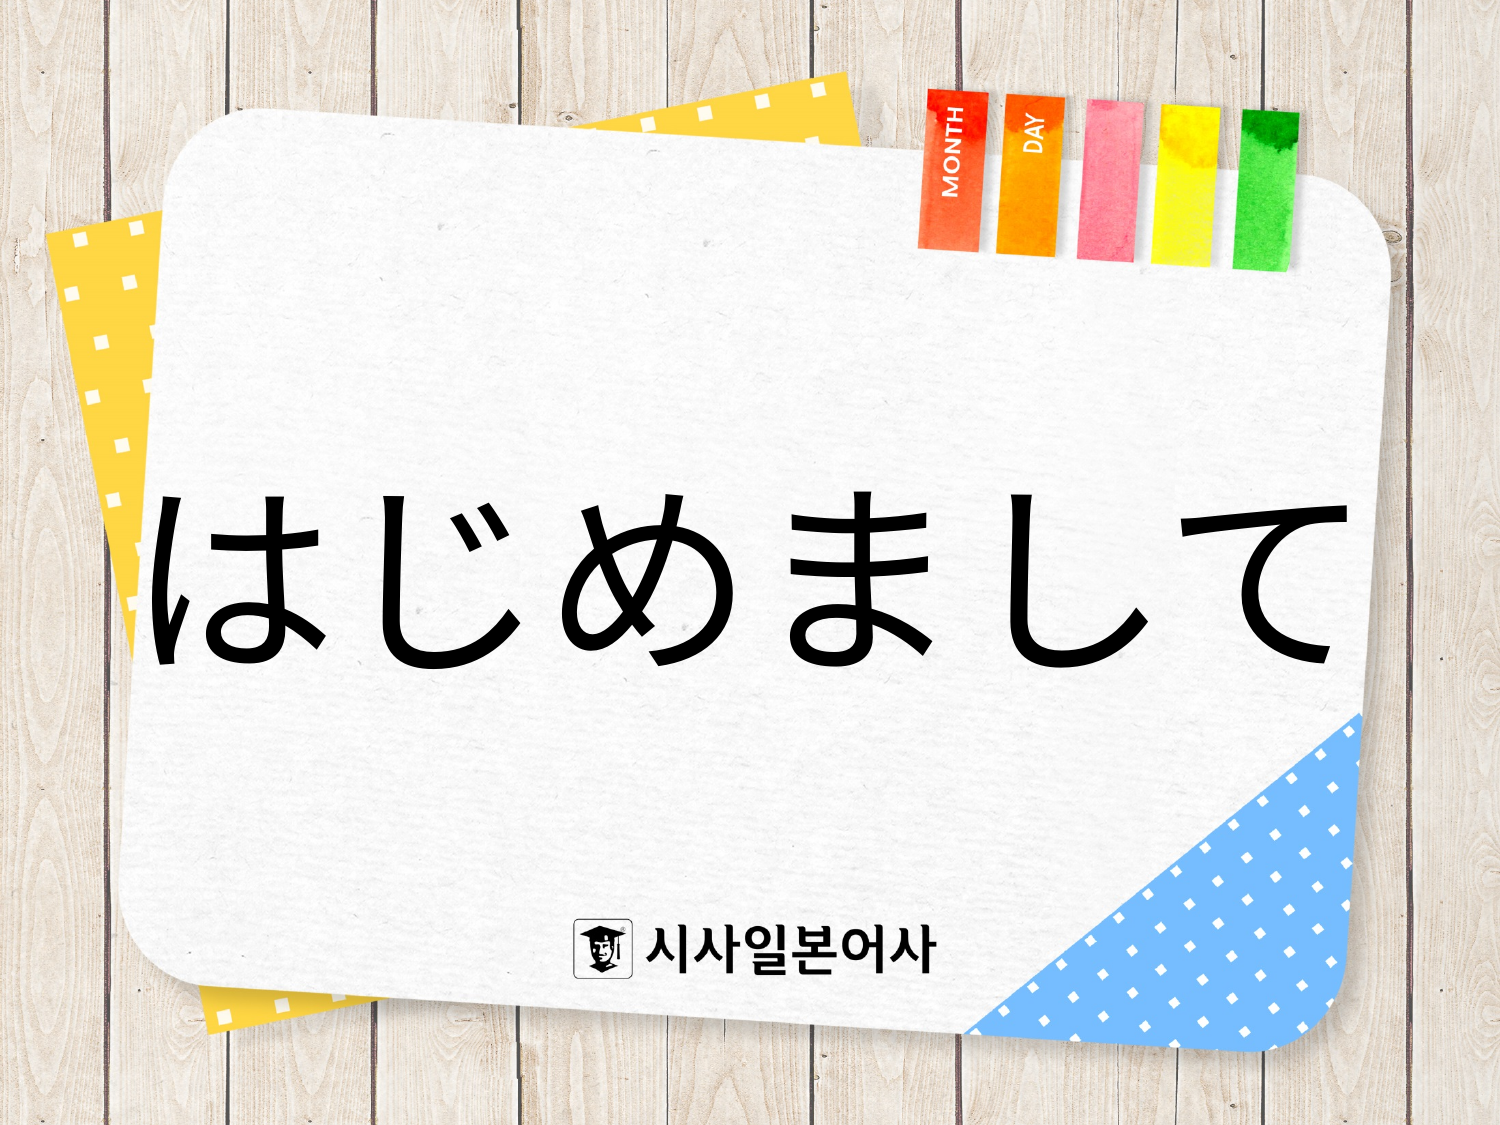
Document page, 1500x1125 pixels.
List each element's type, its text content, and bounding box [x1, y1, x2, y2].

title はじめまして [75, 338, 1425, 811]
picture [0, 0, 1500, 1125]
